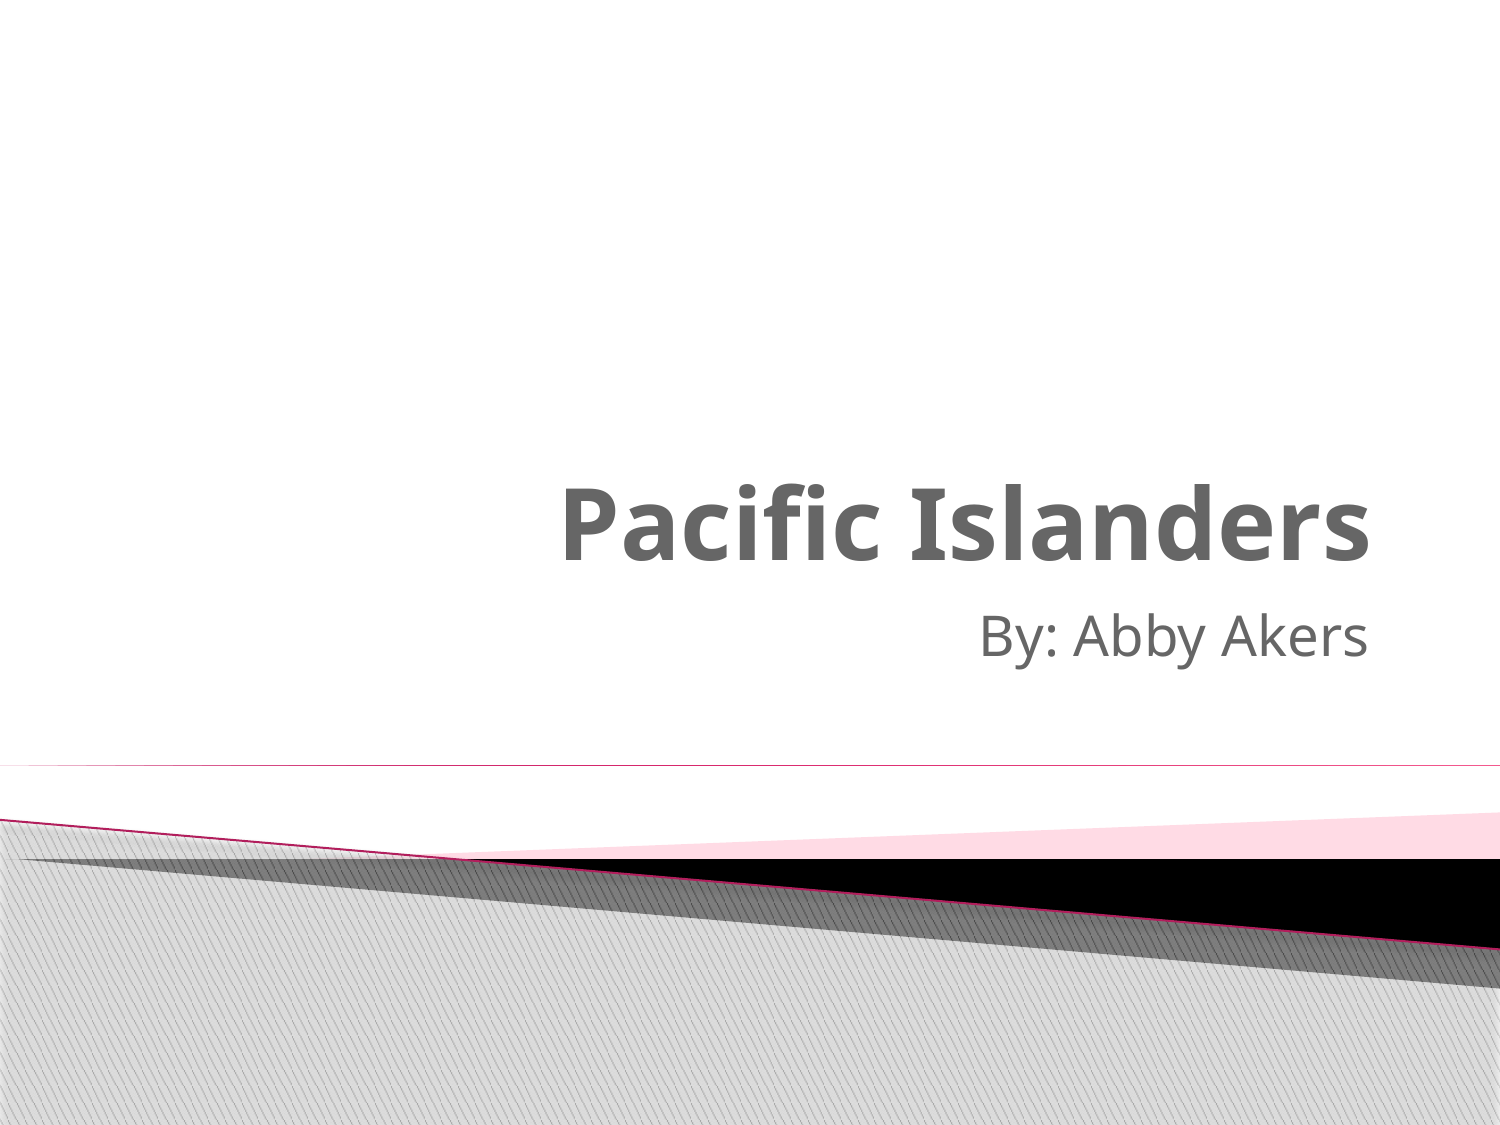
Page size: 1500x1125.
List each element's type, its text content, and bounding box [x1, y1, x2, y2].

title Pacific Islanders [112, 287, 1388, 588]
picture [5, 859, 1500, 989]
subtitle By: Abby Akers [112, 592, 1388, 790]
